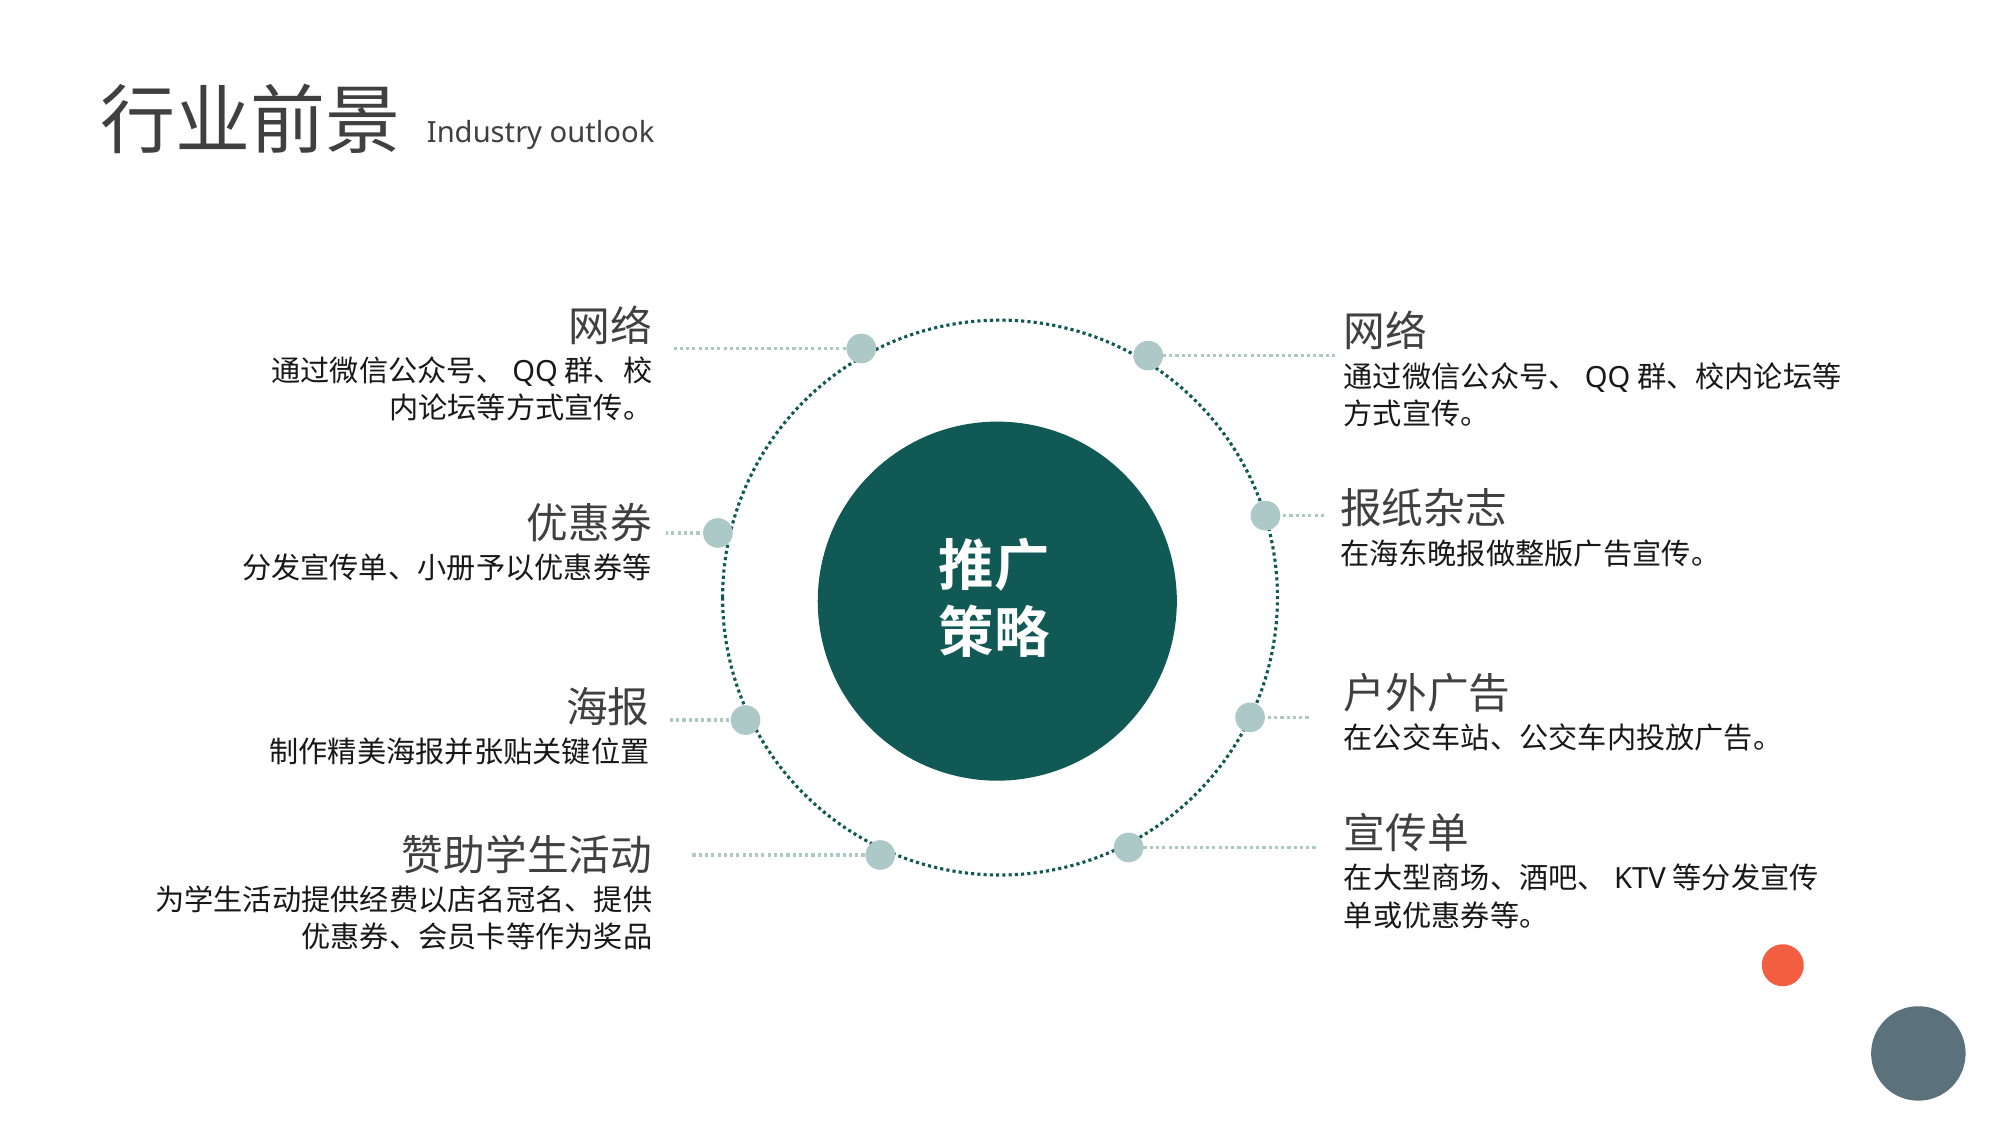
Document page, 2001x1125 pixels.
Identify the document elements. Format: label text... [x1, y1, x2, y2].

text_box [669, 706, 760, 734]
text_box [1760, 943, 1805, 988]
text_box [689, 841, 895, 869]
text_box 行业前景 [85, 65, 423, 171]
text_box 赞助学生活动 为学生活动提供经费以店名冠名、提供优惠券、会员卡等作为奖品 [112, 833, 668, 961]
text_box [721, 319, 1279, 877]
text_box 报纸杂志 在海东晚报做整版广告宣传。 [1325, 487, 1858, 578]
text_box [666, 519, 732, 547]
text_box 户外广告 在公交车站、公交车内投放广告。 [1329, 671, 1866, 762]
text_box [1236, 703, 1309, 732]
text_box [1114, 833, 1316, 862]
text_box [1251, 501, 1324, 530]
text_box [1134, 341, 1336, 370]
text_box 海报 制作精美海报并张贴关键位置 [118, 686, 665, 776]
text_box [1870, 1005, 1967, 1102]
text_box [670, 334, 876, 363]
text_box 宣传单 在大型商场、酒吧、KTV等分发宣传单或优惠券等。 [1329, 812, 1860, 940]
text_box 优惠券 分发宣传单、小册予以优惠券等 [214, 501, 667, 592]
text_box Industry outlook [412, 105, 807, 156]
text_box 网络 通过微信公众号、QQ群、校内论坛等方式宣传。 [1329, 310, 1884, 438]
text_box 推广 策略 [858, 522, 1131, 671]
text_box 网络 通过微信公众号、QQ群、校内论坛等方式宣传。 [234, 304, 668, 432]
